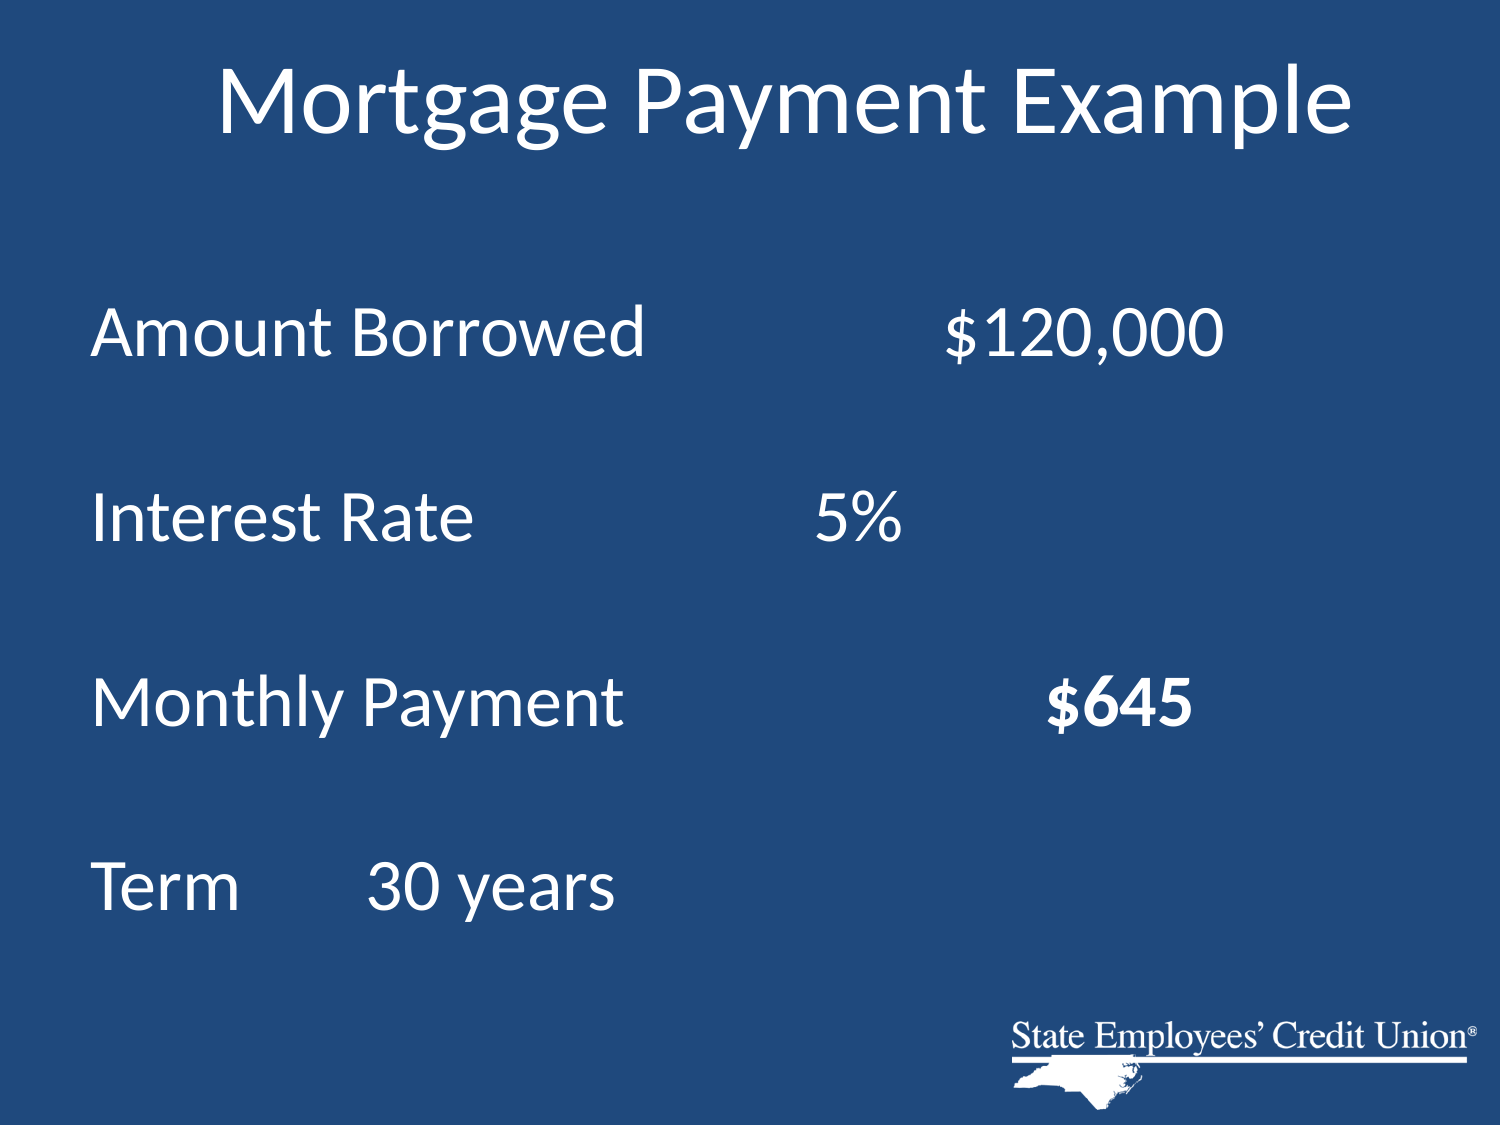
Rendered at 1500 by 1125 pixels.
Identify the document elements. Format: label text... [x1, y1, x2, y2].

picture [1012, 1021, 1477, 1110]
list Amount Borrowed $120,000 Interest Rate 5% Monthly Payment $645 Term 30 years [75, 275, 1500, 950]
title Mortgage Payment Example [200, 0, 1500, 188]
